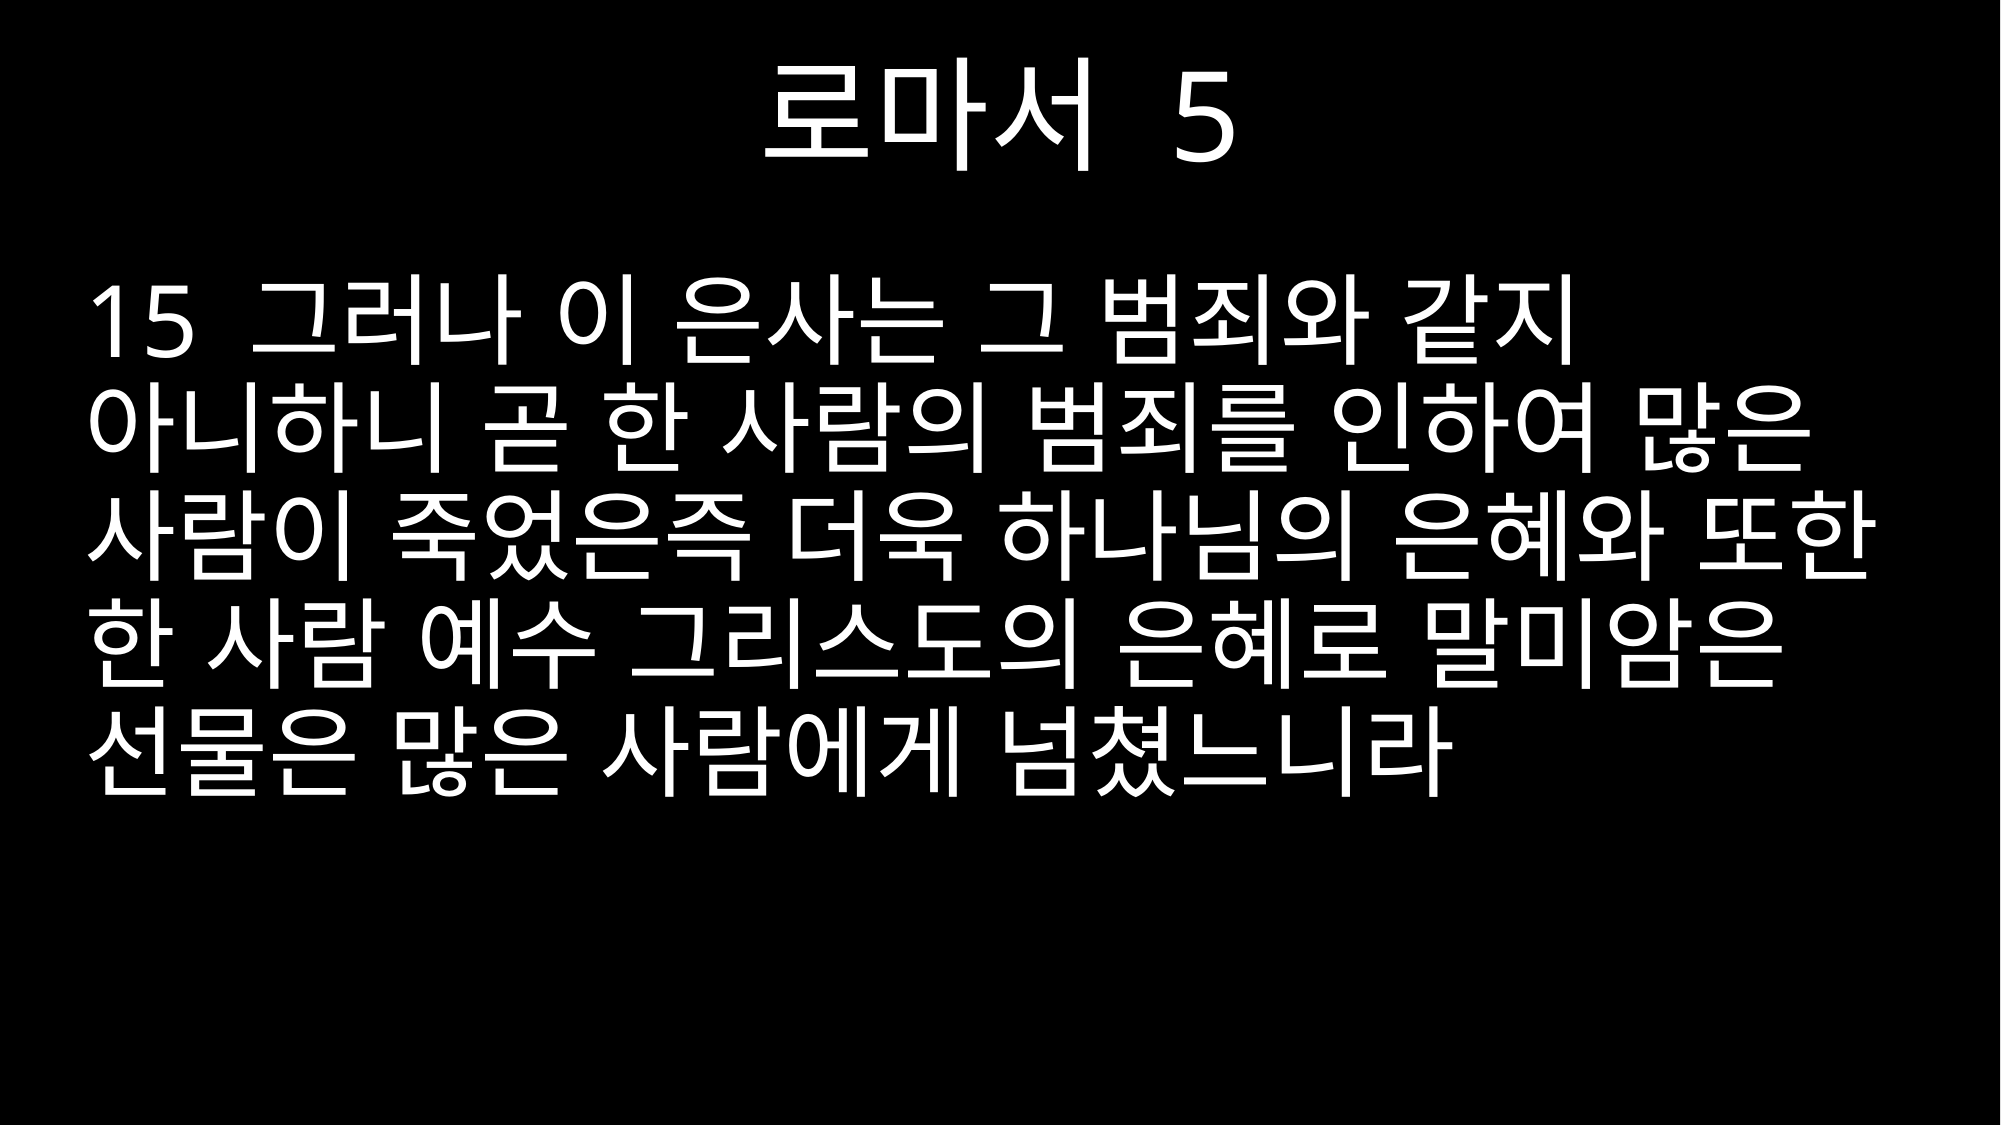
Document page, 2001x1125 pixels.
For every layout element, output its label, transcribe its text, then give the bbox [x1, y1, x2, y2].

footer 로마서 5 [0, 32, 2000, 192]
picture [0, 0, 2001, 1125]
list 15 그러나 이 은사는 그 범죄와 같지 아니하니 곧 한 사람의 범죄를 인하여 많은 사람이 죽었은즉 더욱 하나님의 은혜와 또한 한 사람 예수 그리스도의 은혜로 말미암은 선물은 많은 사람에게 넘쳤느니라 [69, 263, 1953, 423]
